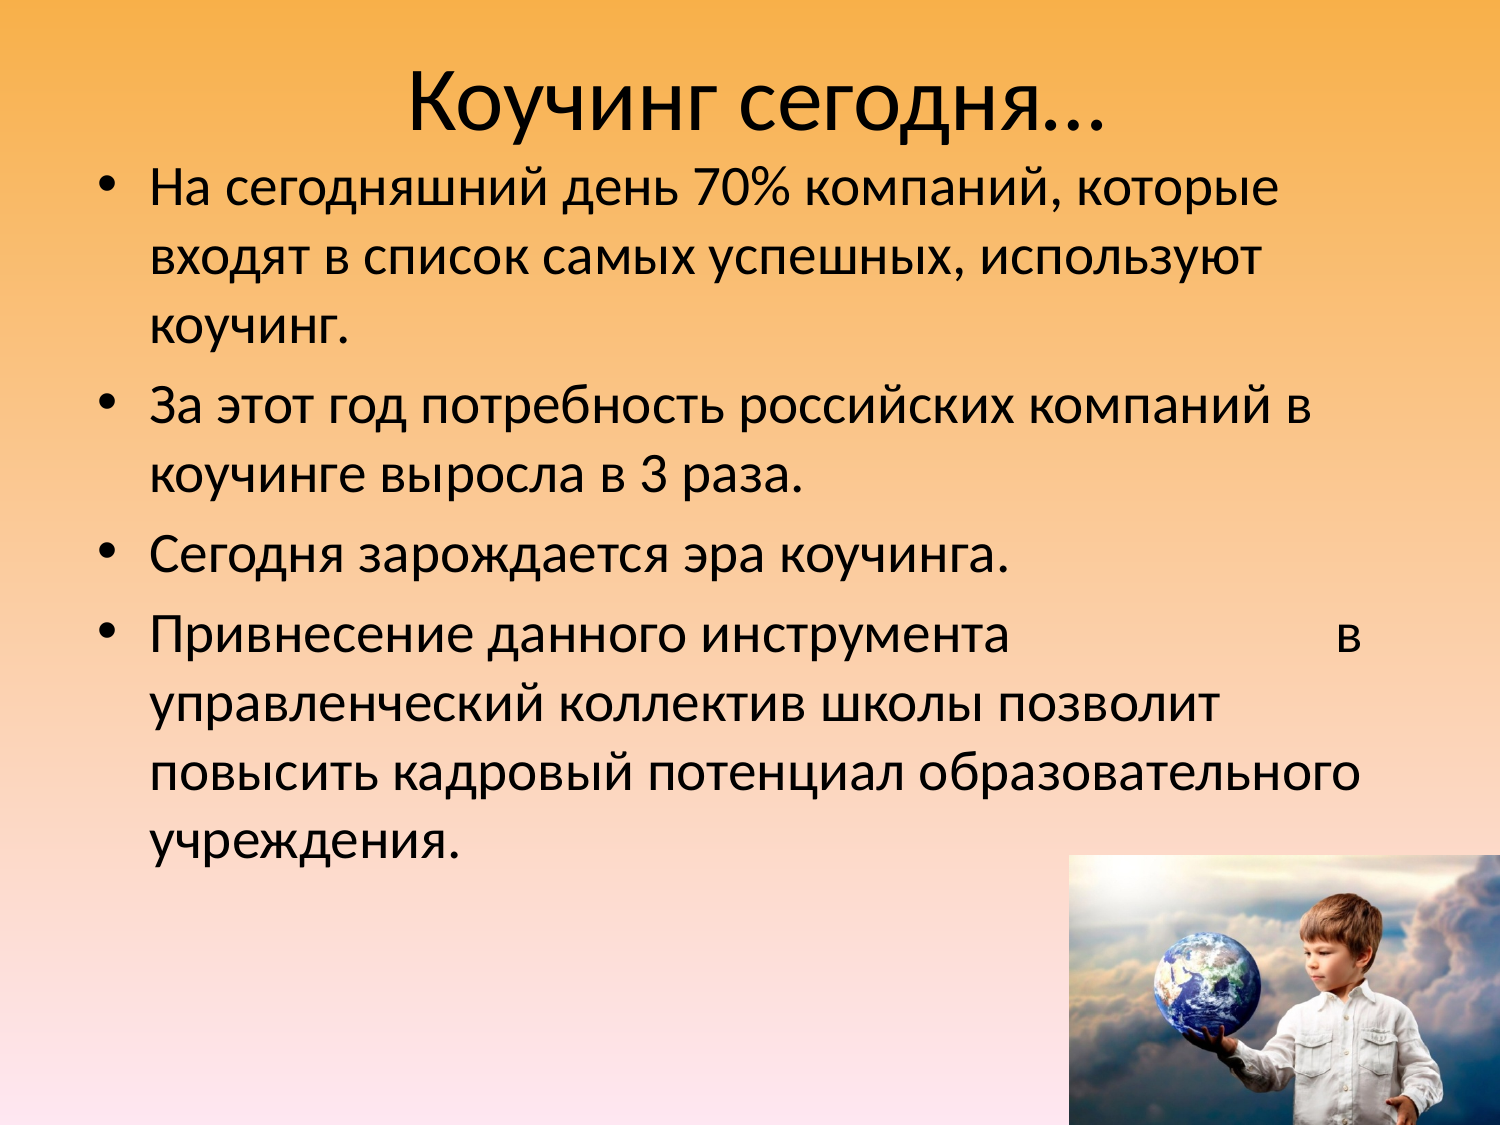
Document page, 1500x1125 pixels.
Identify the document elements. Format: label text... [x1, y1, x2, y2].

list На сегодняшний день 70% компаний, которые входят в список самых успешных, используют коучинг. За этот год потребность российских компаний в коучинге выросла в 3 раза. Сегодня зарождается эра коучинга. Привнесение данного инструмента в управленческий коллектив школы позволит повысить кадровый потенциал образовательного учреждения. [82, 140, 1432, 883]
title Коучинг сегодня… [82, 0, 1432, 140]
picture [1068, 855, 1500, 1125]
